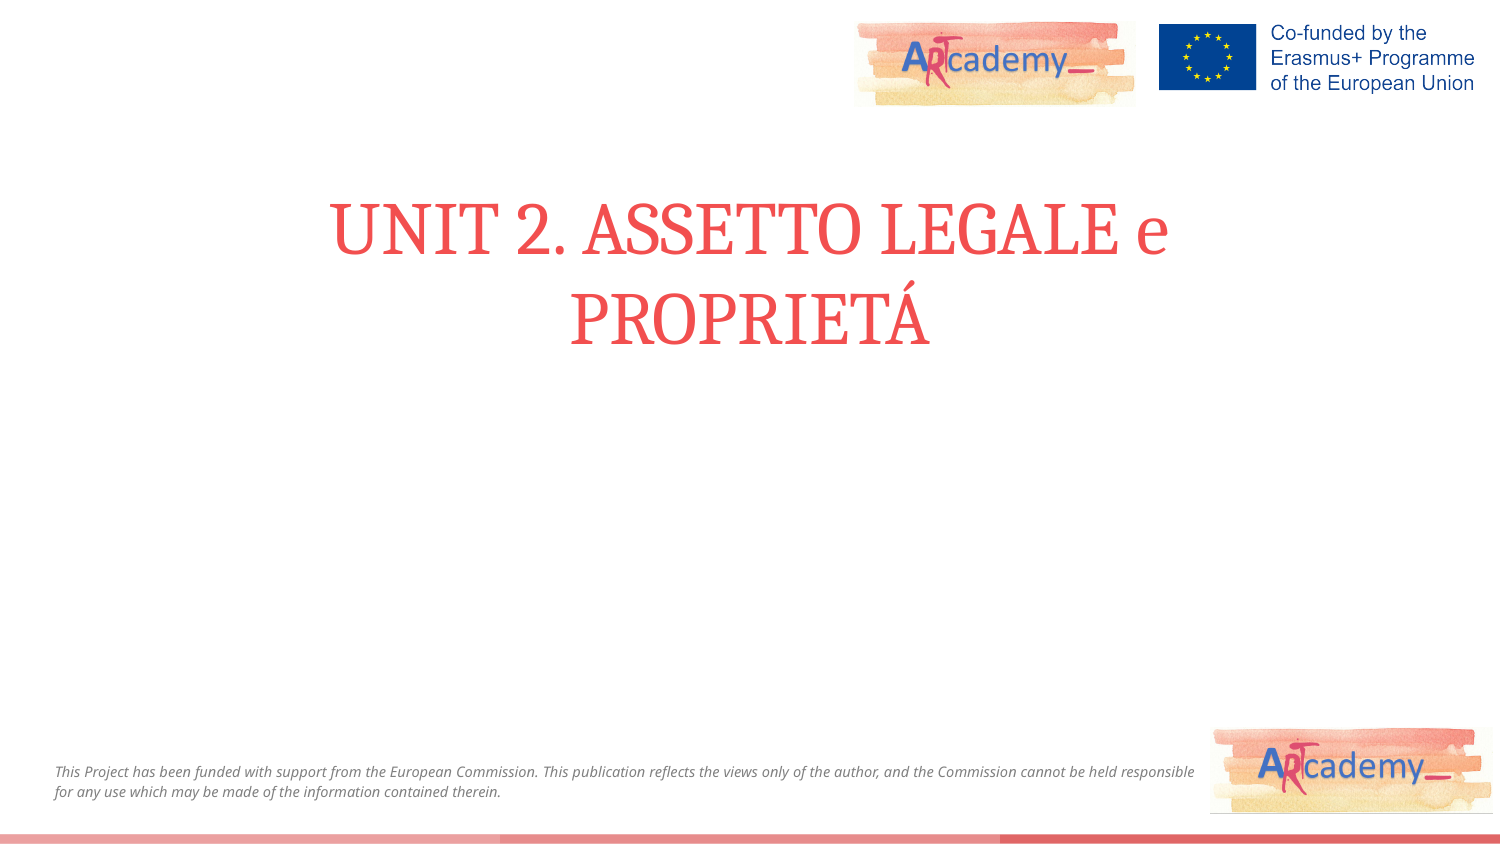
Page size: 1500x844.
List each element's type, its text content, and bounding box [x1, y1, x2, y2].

picture [854, 2, 1137, 138]
picture [1158, 24, 1474, 94]
title UNIT 2. ASSETTO LEGALE e PROPRIETÁ [164, 167, 1336, 375]
text_box This Project has been funded with support from the European Commission. This publication reflects the views only of the author, and the Commission cannot be held responsible for any use which may be made of the information contained therein. [39, 754, 1205, 799]
picture [1210, 709, 1493, 844]
